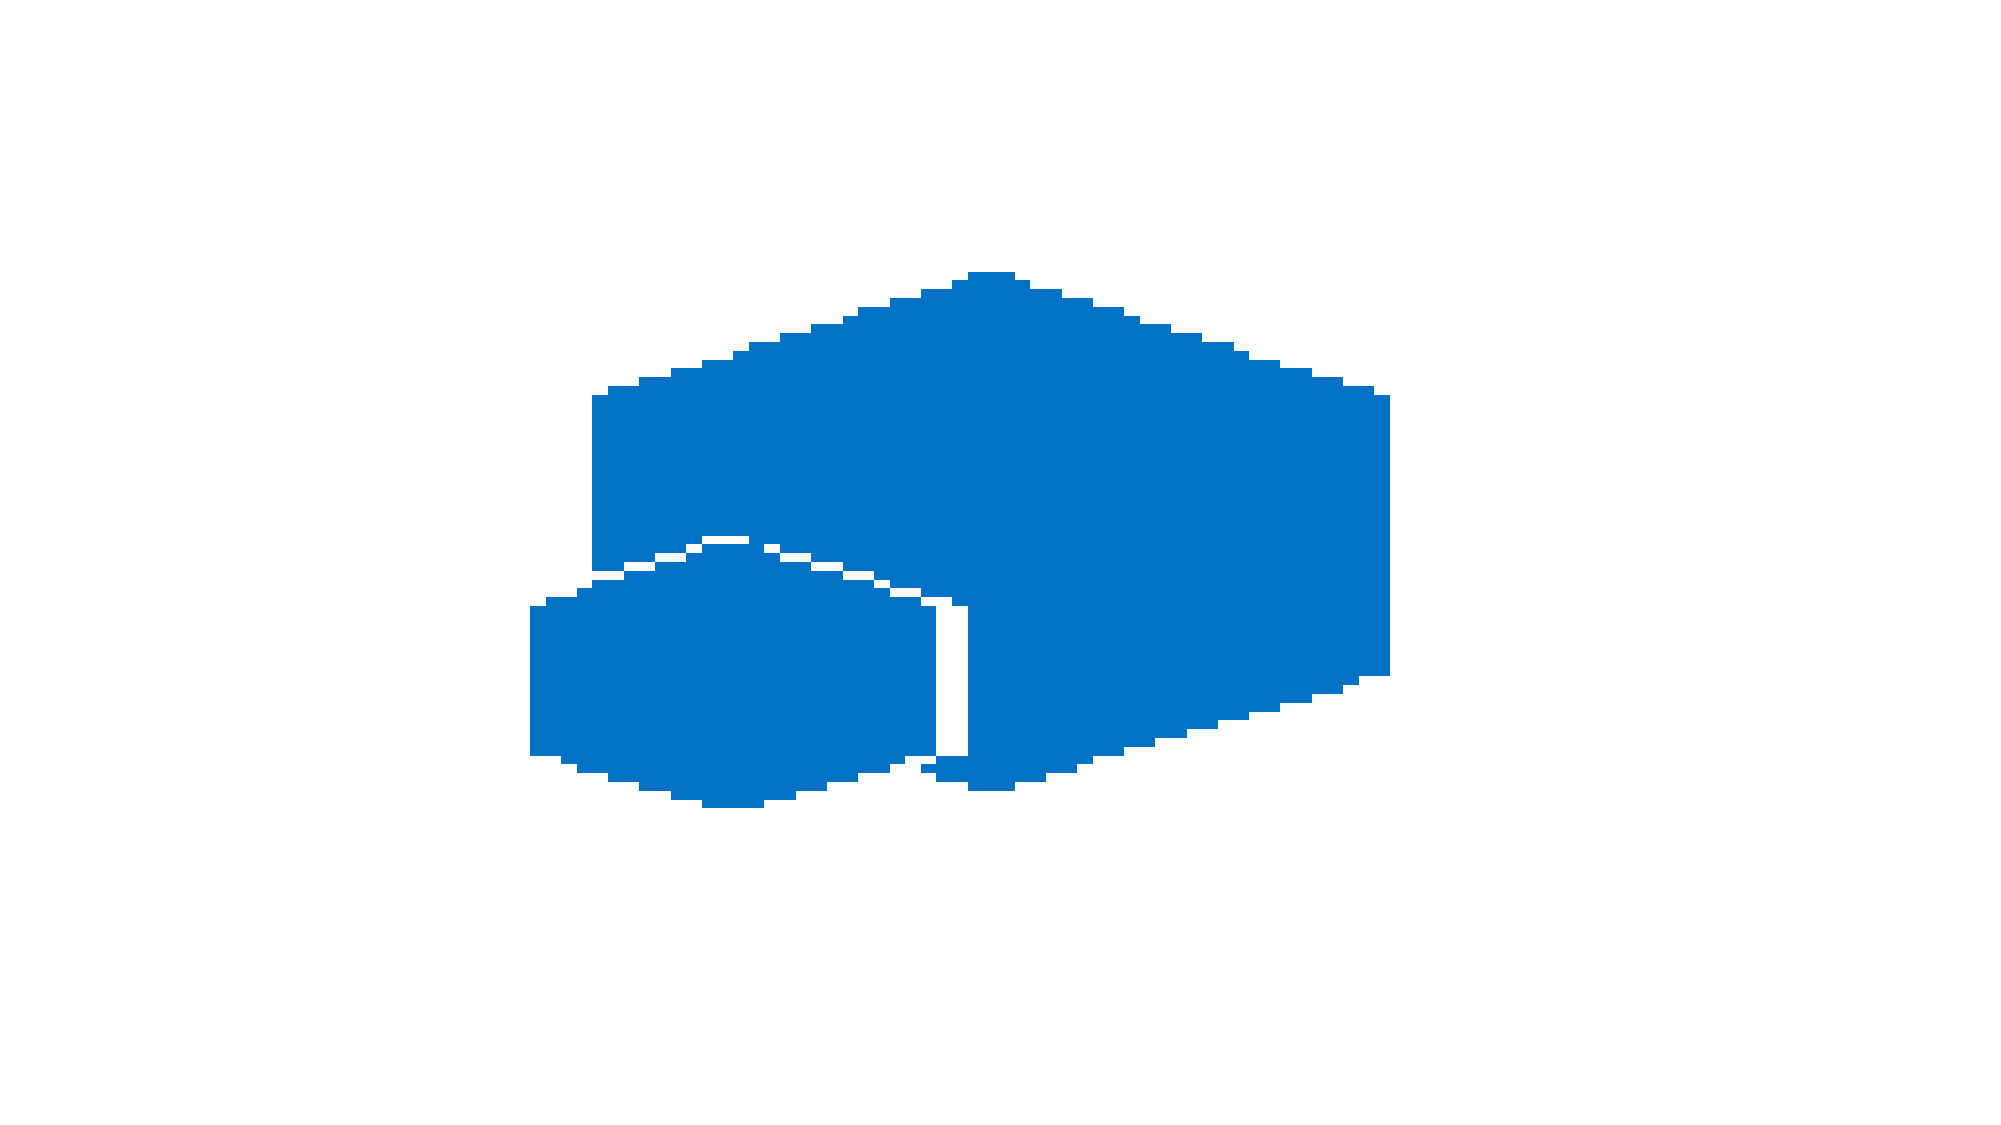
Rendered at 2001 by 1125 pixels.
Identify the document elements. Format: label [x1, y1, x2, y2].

picture [249, 140, 1750, 985]
